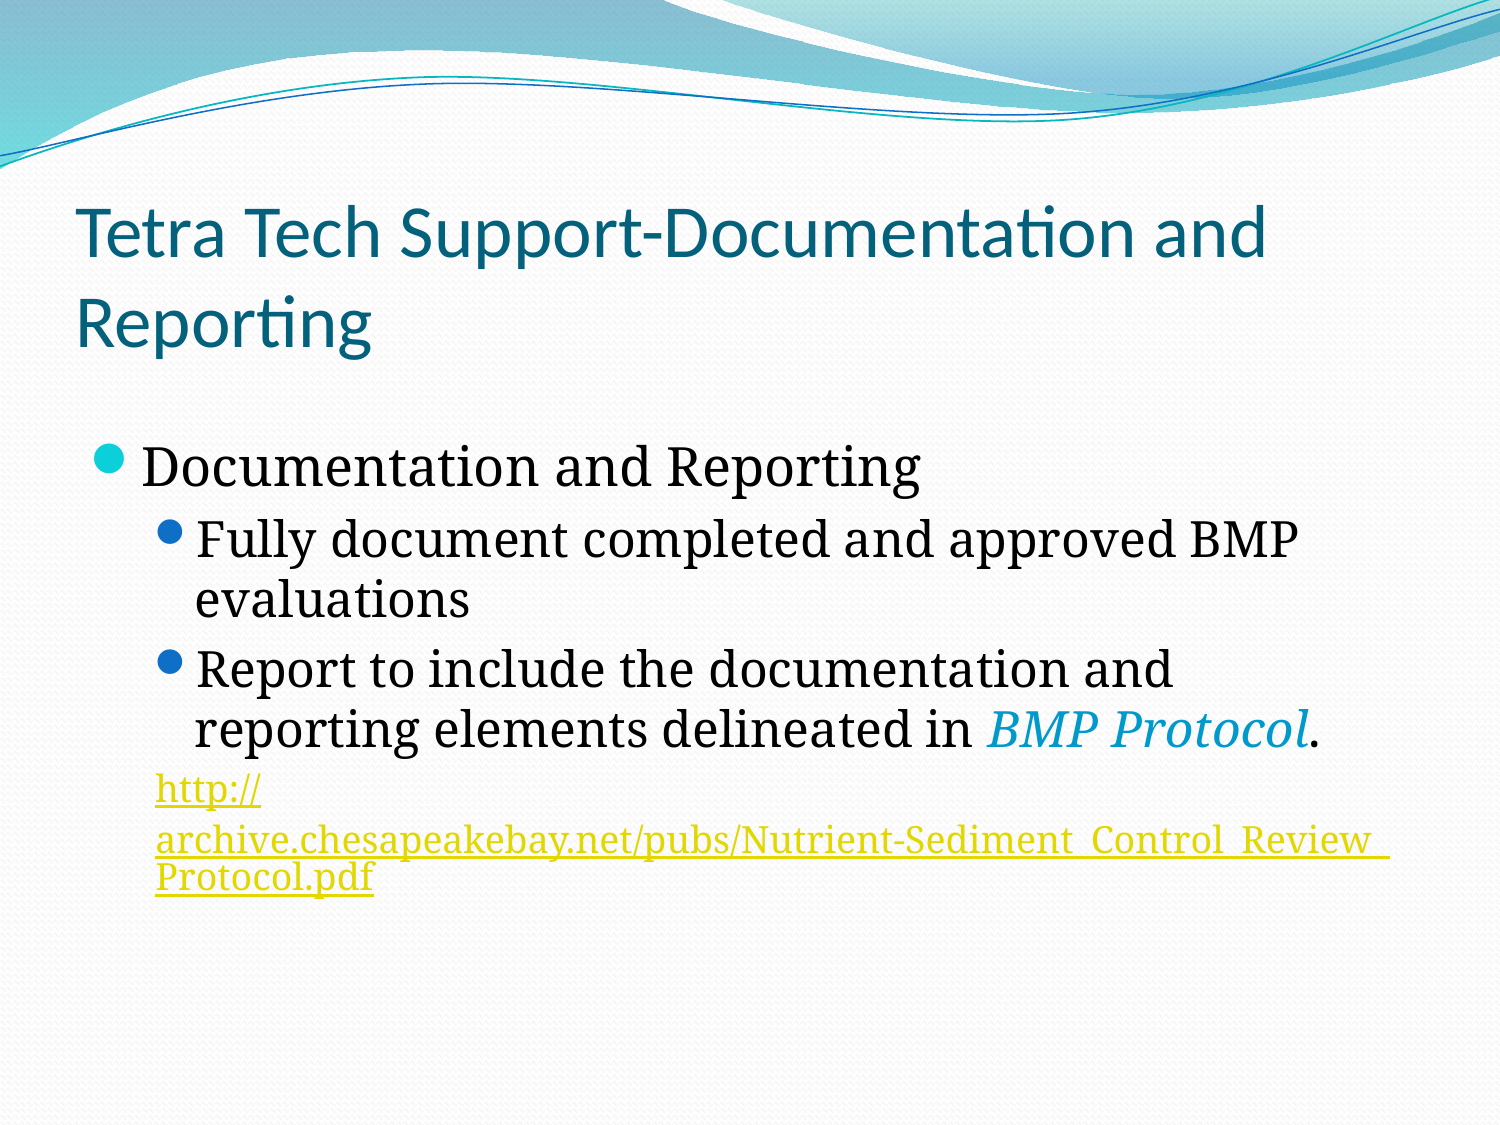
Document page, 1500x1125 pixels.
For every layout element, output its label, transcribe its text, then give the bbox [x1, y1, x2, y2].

list Documentation and Reporting Fully document completed and approved BMP evaluations Report to include the documentation and reporting elements delineated in BMP Protocol. http://archive.chesapeakebay.net/pubs/Nutrient-Sediment_Control_Review_Protocol.pdf [75, 425, 1425, 1038]
title Tetra Tech Support-Documentation and Reporting [75, 174, 1425, 363]
